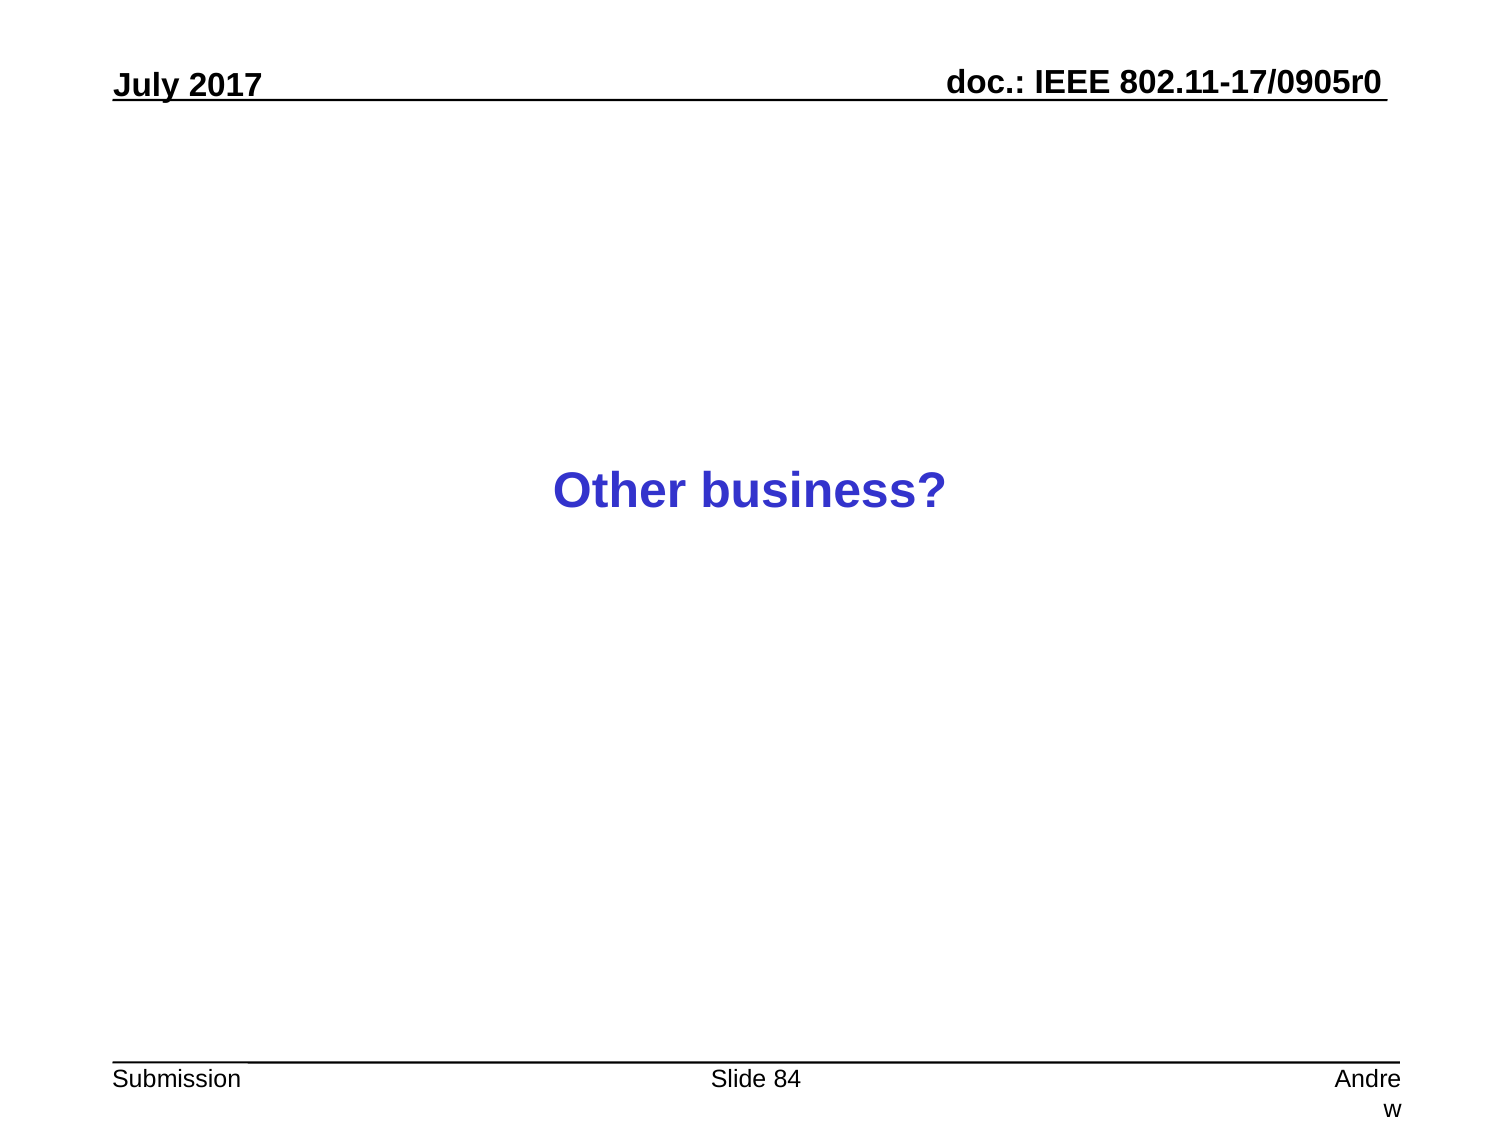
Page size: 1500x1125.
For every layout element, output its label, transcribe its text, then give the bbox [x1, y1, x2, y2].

list Other business? [112, 324, 1388, 650]
slide_number Slide 84 [709, 1061, 803, 1093]
footer Andrew Myles, Cisco [1320, 1061, 1402, 1093]
